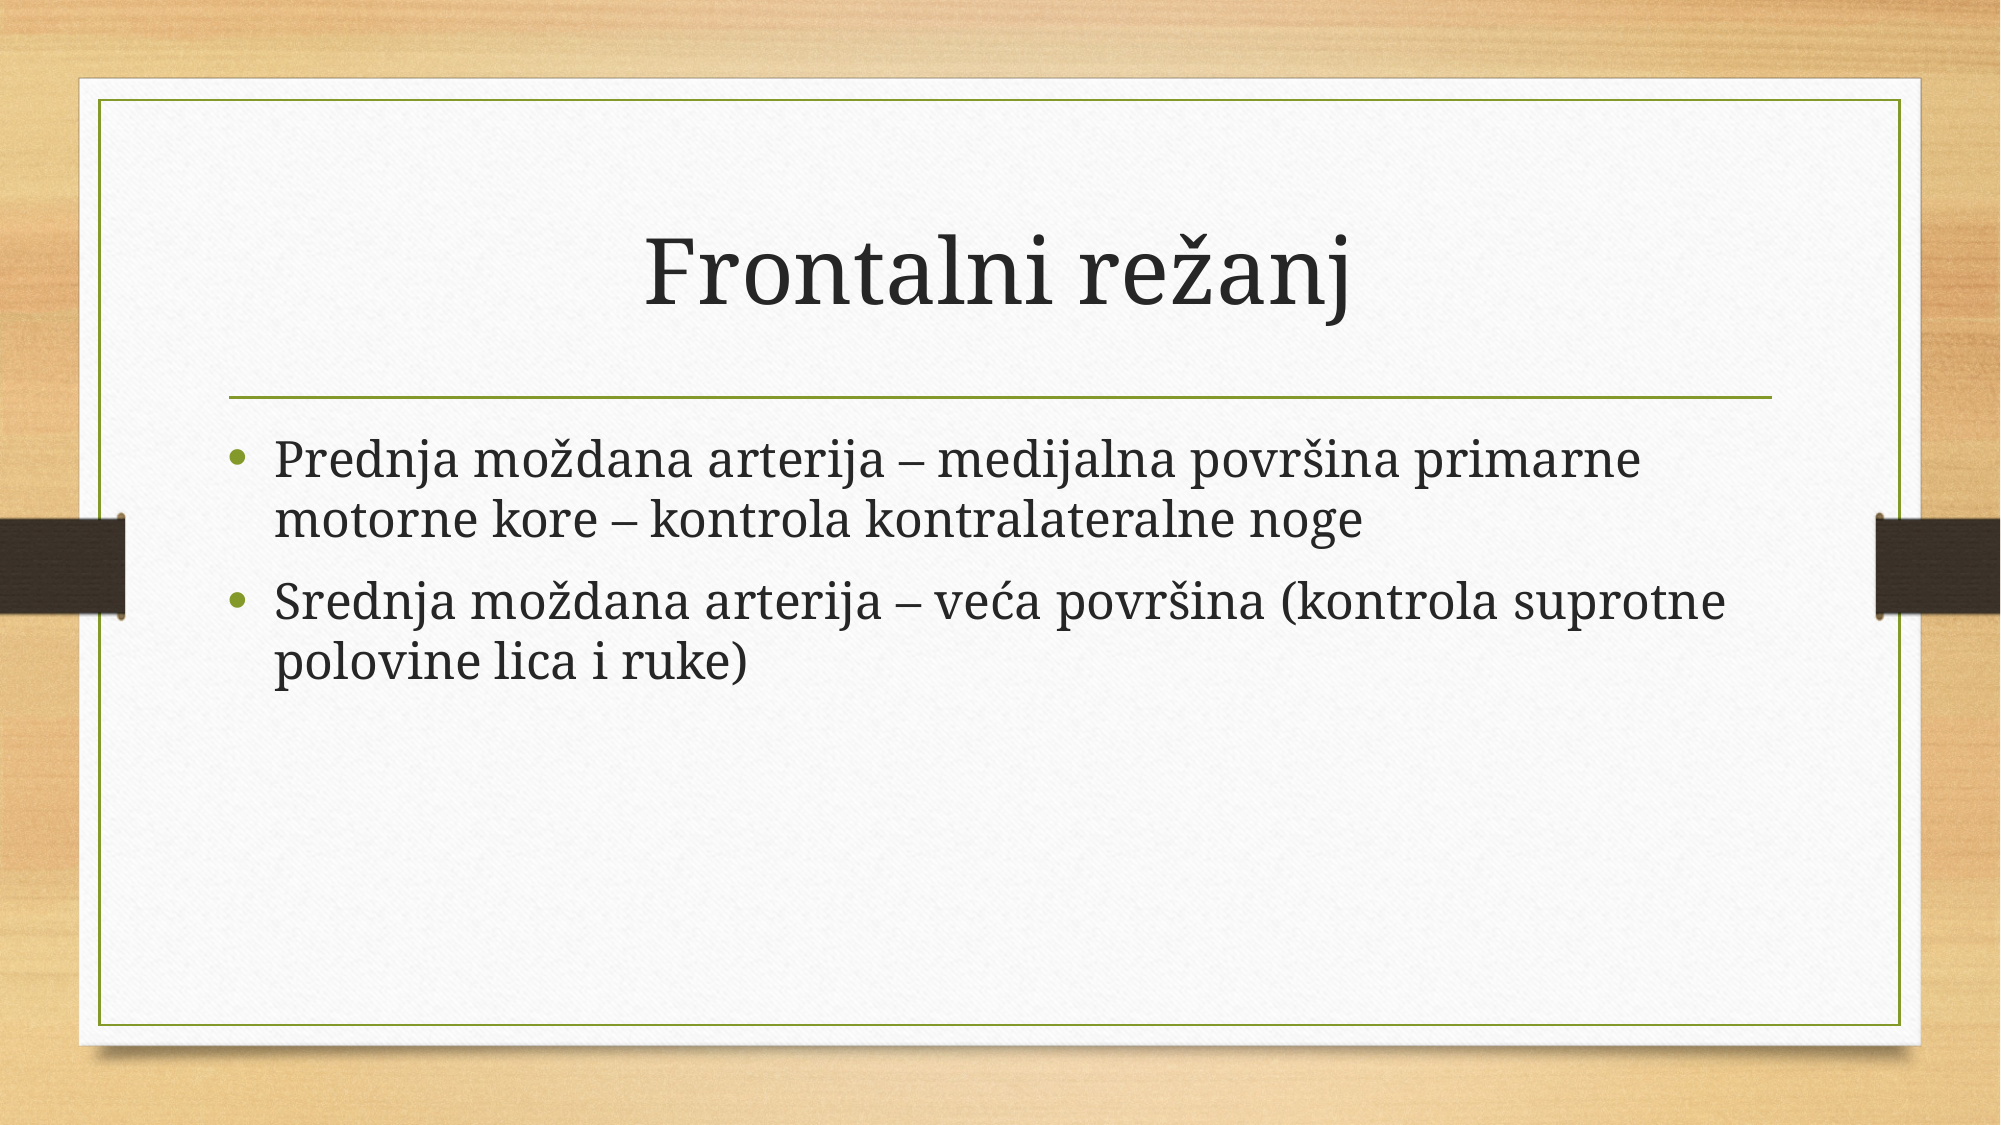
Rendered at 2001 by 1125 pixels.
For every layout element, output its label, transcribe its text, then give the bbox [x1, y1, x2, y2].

picture [0, 0, 2001, 1125]
list Prednja moždana arterija – medijalna površina primarne motorne kore – kontrola kontralateralne noge Srednja moždana arterija – veća površina (kontrola suprotne polovine lica i ruke) [212, 419, 1788, 964]
title Frontalni režanj [212, 161, 1788, 375]
